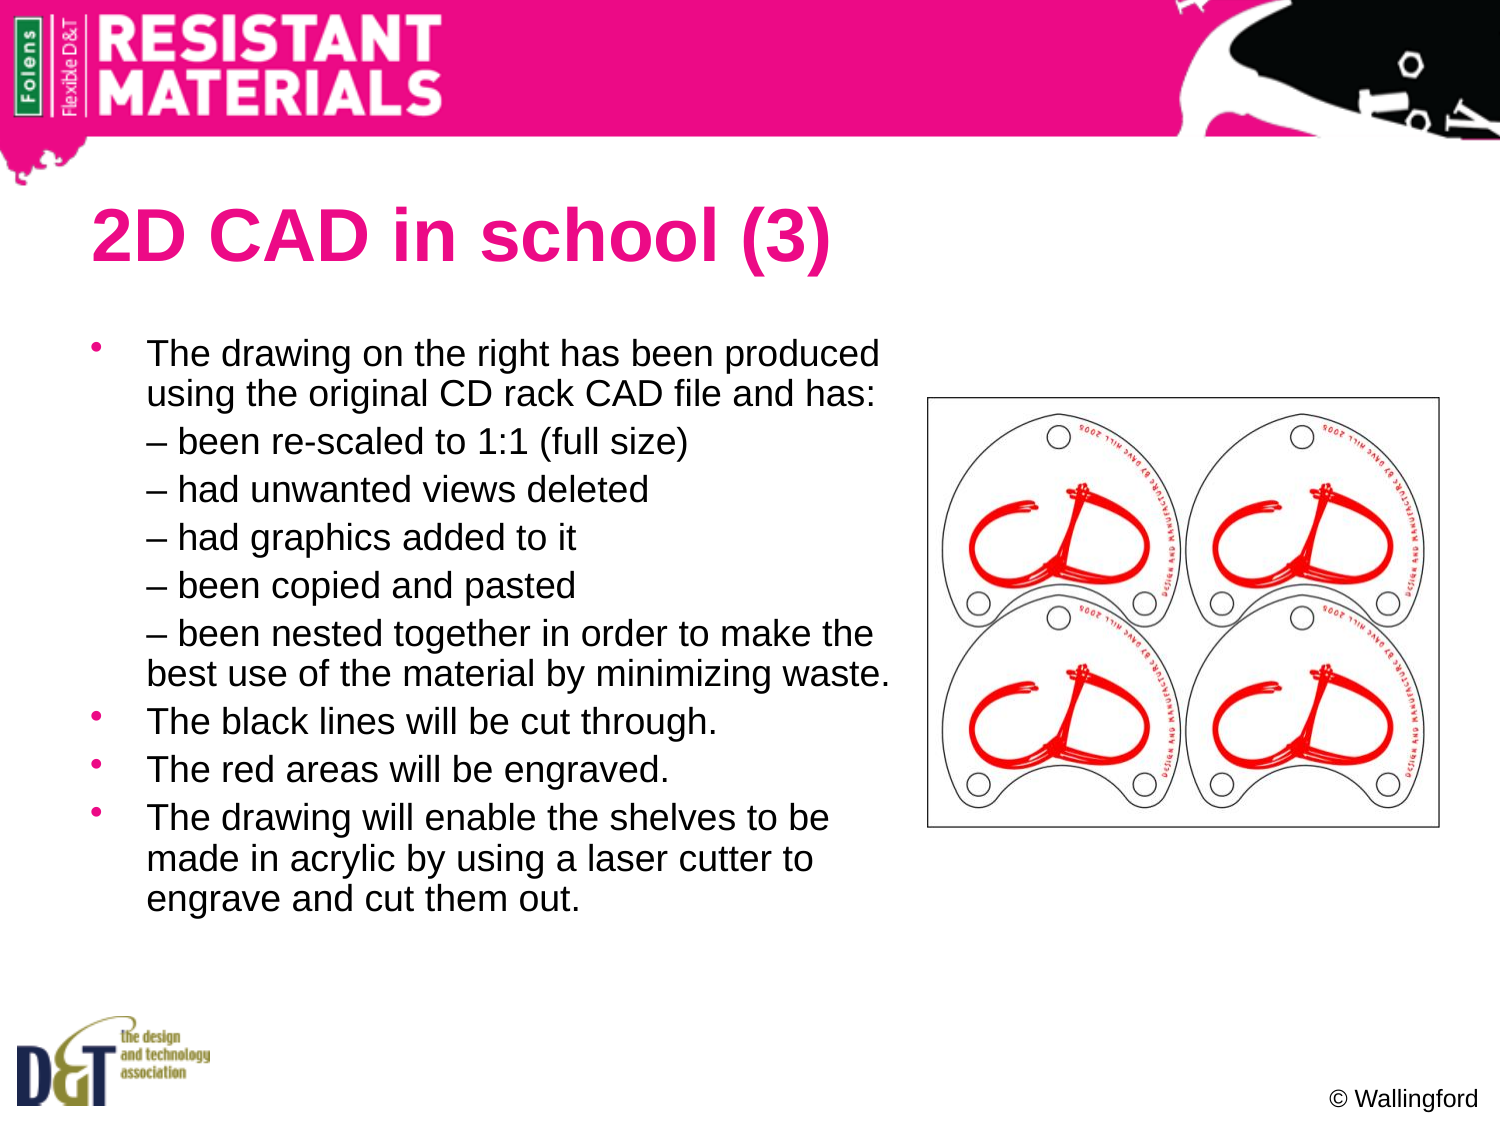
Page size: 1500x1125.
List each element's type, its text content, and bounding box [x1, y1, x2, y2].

list The drawing on the right has been produced using the original CD rack CAD file and has: – been re-scaled to 1:1 (full size) – had unwanted views deleted – had graphics added to it – been copied and pasted – been nested together in order to make the best use of the material by minimizing waste. The black lines will be cut through. The red areas will be engraved. The drawing will enable the shelves to be made in acrylic by using a laser cutter to engrave and cut them out. [75, 326, 916, 1005]
title 2D CAD in school (3) [76, 160, 1427, 301]
text_box © Wallingford [1257, 1074, 1495, 1125]
picture [0, 0, 1500, 1125]
